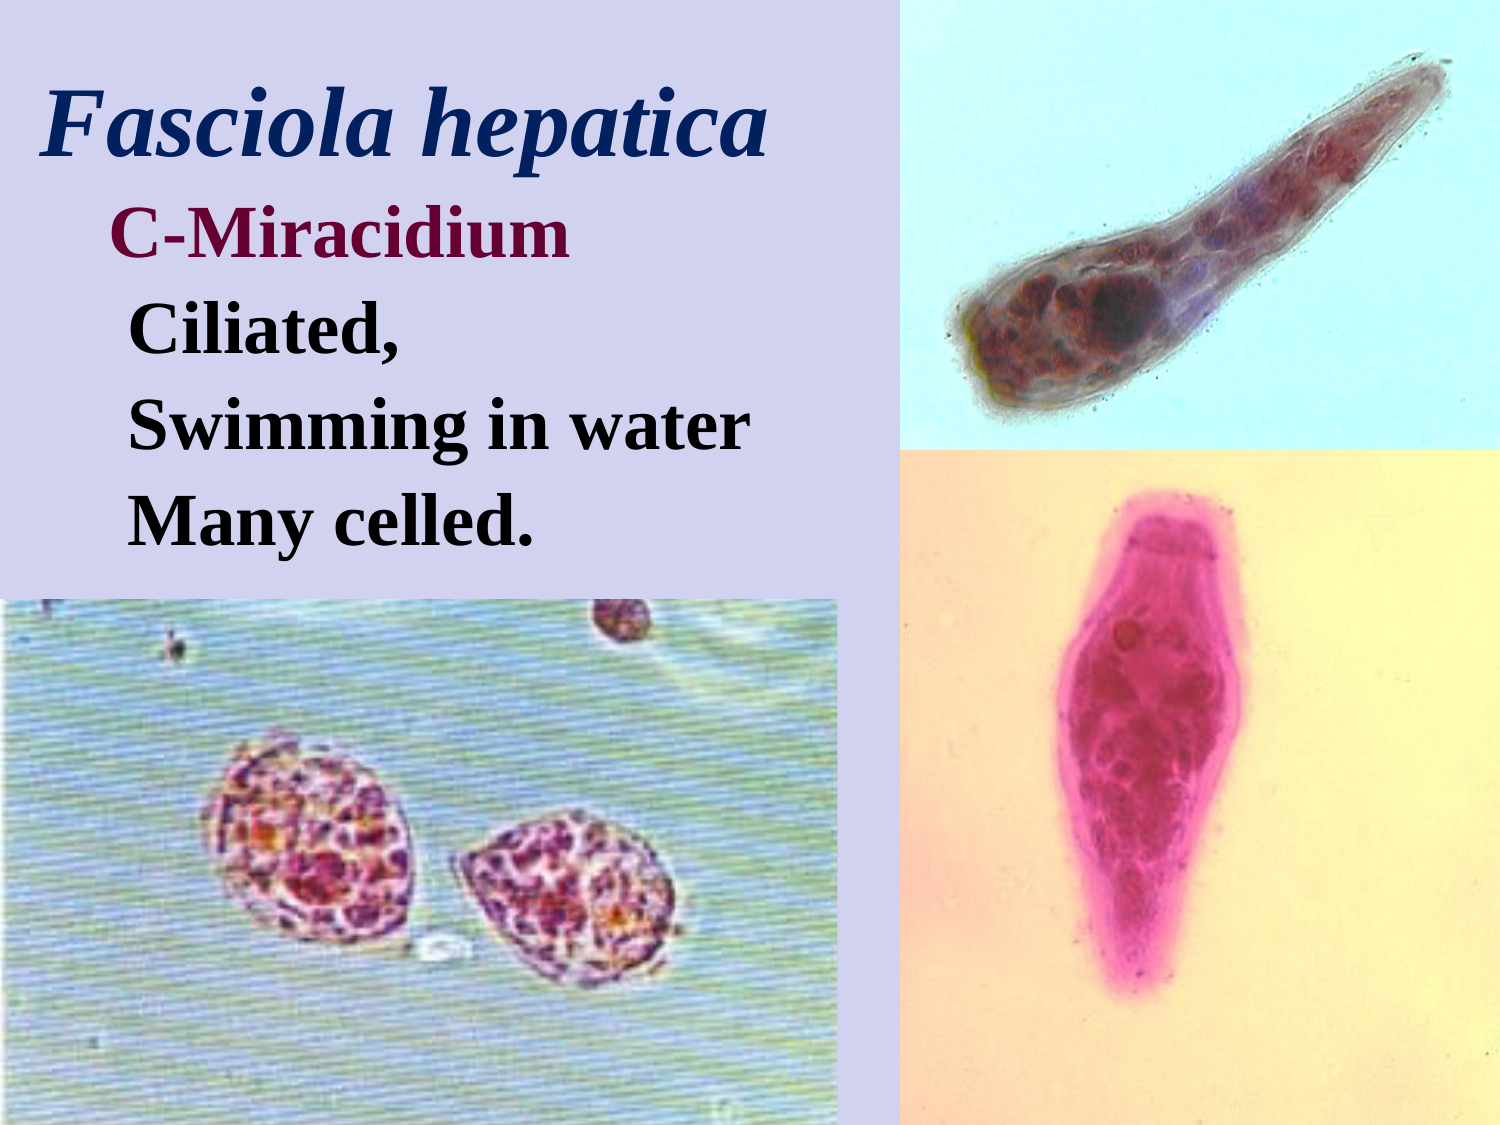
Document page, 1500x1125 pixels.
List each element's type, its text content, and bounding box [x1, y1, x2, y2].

list Fasciola hepatica C-Miracidium Ciliated, Swimming in water Many celled. [0, 62, 894, 601]
picture [0, 599, 838, 1125]
picture [899, 0, 1500, 1125]
